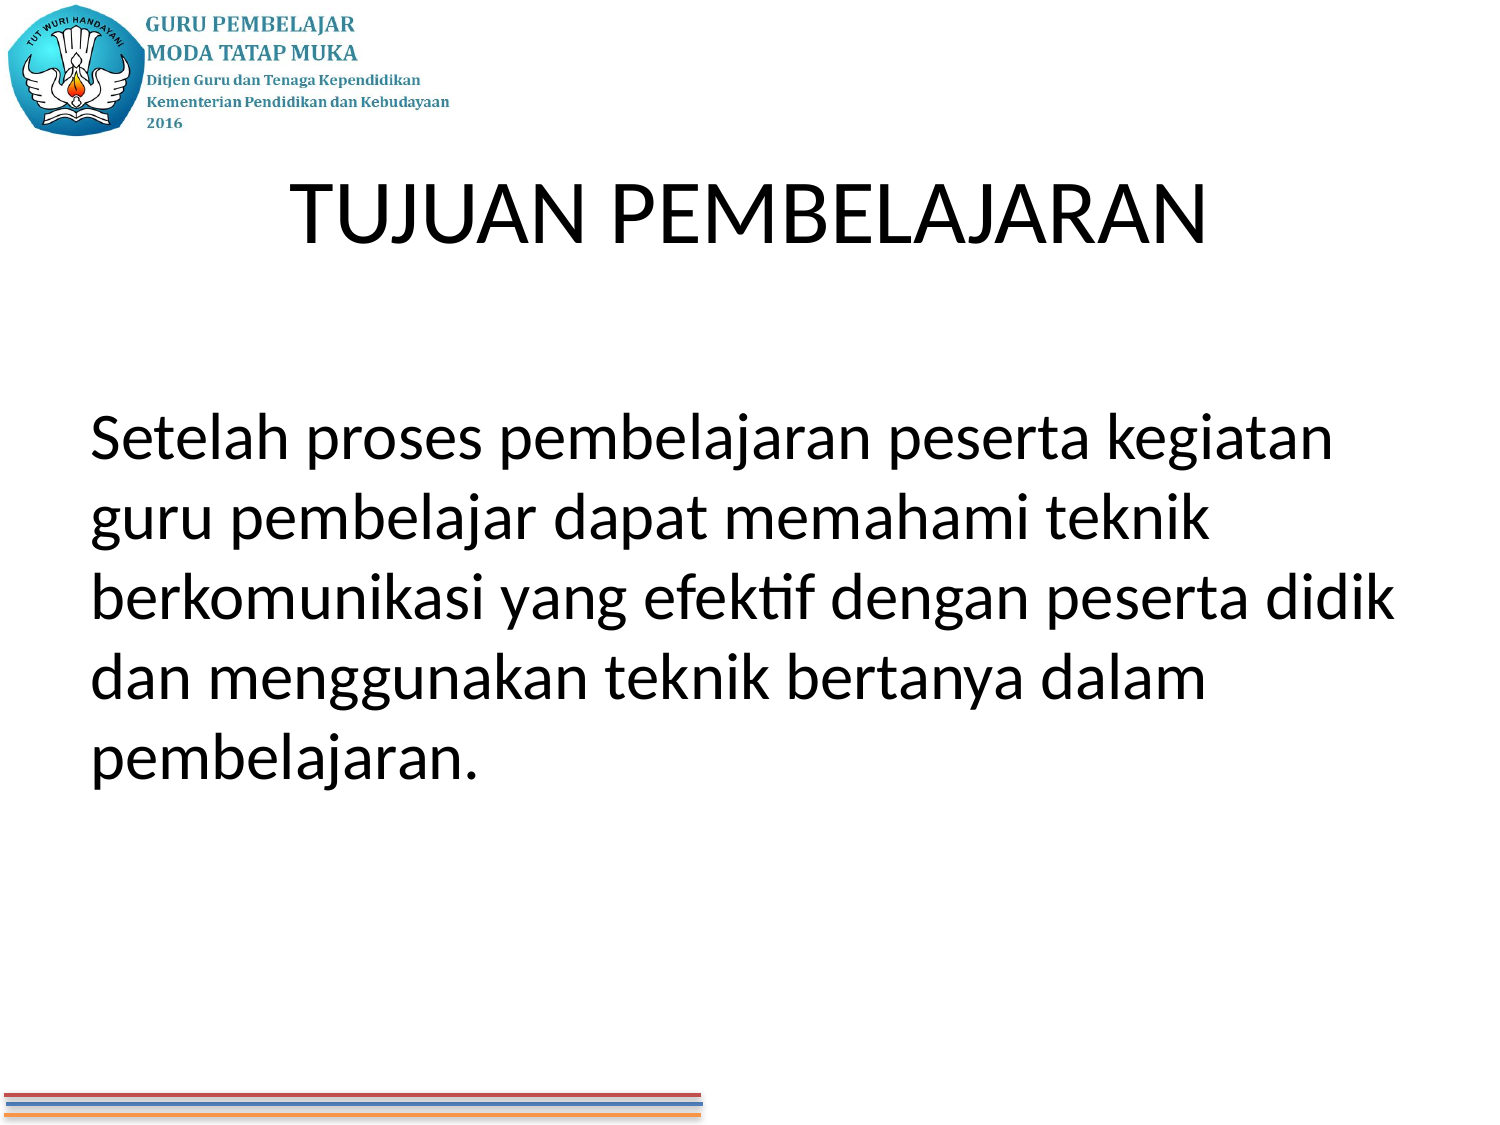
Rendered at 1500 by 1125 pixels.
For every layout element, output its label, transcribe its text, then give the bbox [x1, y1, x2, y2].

list Setelah proses pembelajaran peserta kegiatan guru pembelajar dapat memahami teknik berkomunikasi yang efektif dengan peserta didik dan menggunakan teknik bertanya dalam pembelajaran. [75, 385, 1426, 823]
picture [4, 0, 455, 139]
title TUJUAN PEMBELAJARAN [75, 113, 1426, 302]
